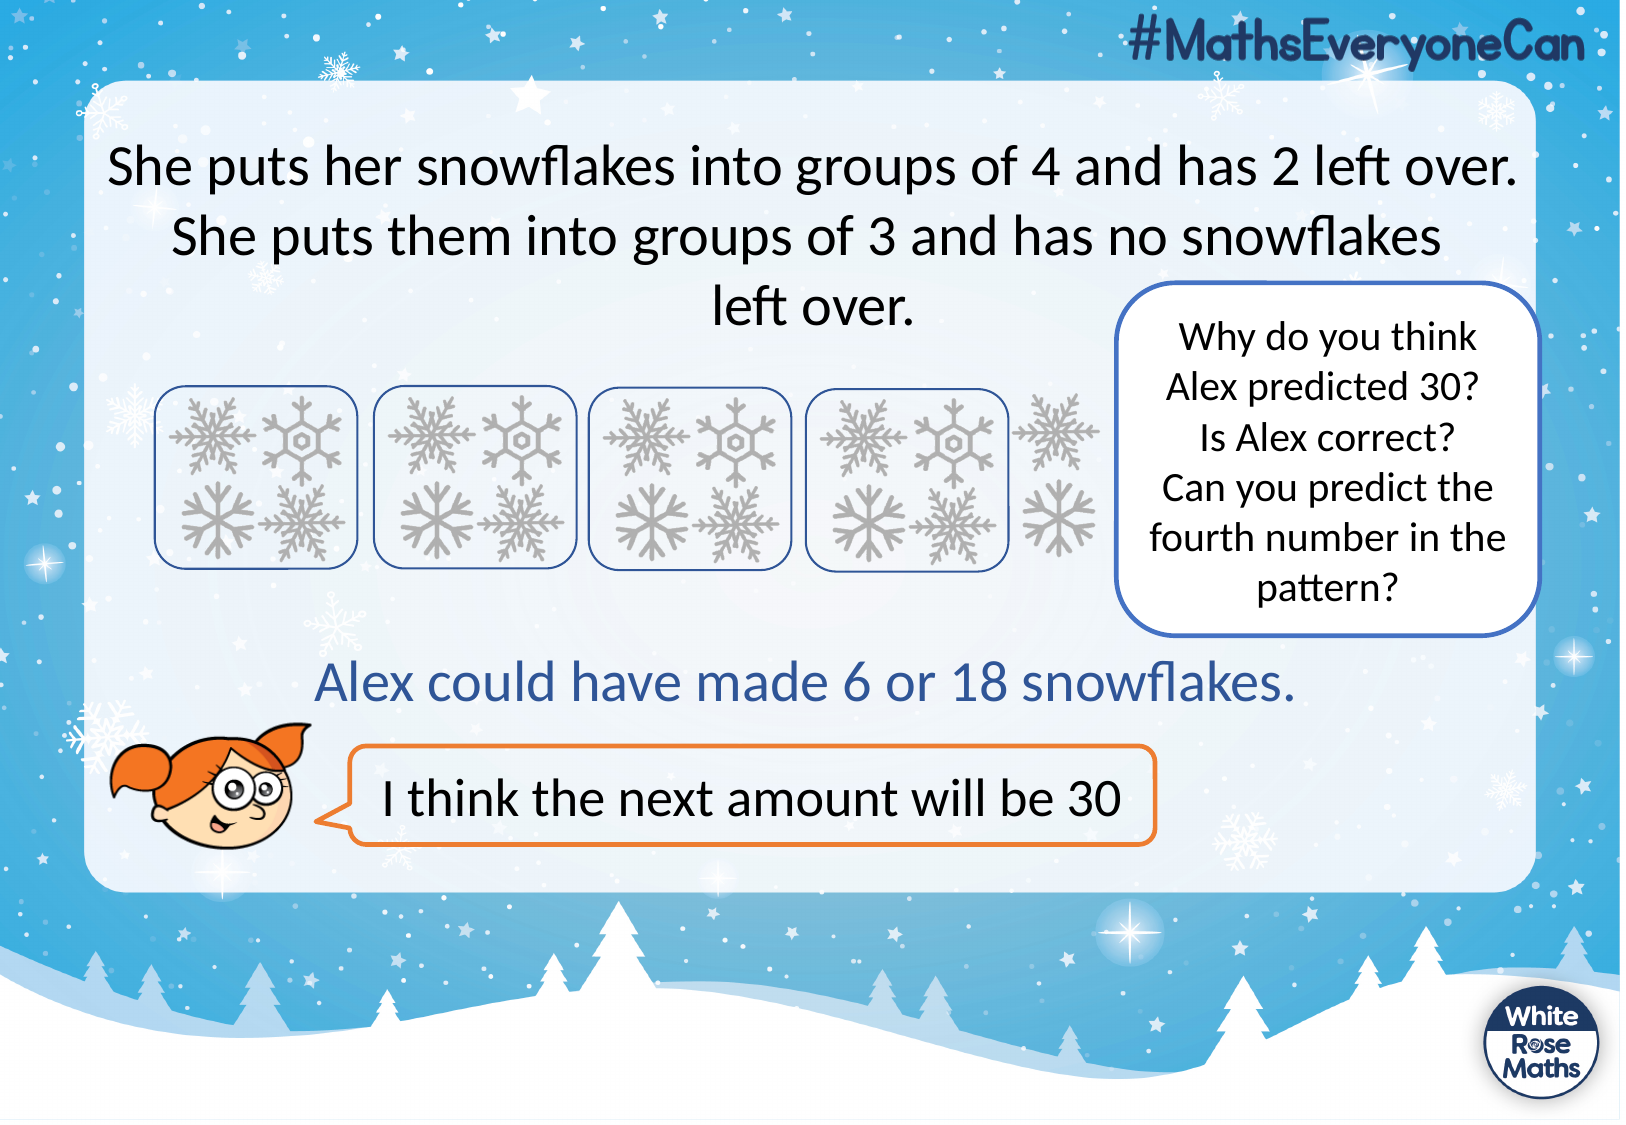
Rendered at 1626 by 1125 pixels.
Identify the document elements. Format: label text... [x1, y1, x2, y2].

text_box I think the next amount will be 30 [321, 745, 1156, 845]
text_box [350, 395, 359, 472]
text_box [589, 489, 601, 566]
text_box Why do you think Alex predicted 30? Is Alex correct? Can you predict the fourth number in the pattern? [1116, 282, 1540, 636]
text_box [804, 416, 818, 567]
text_box [153, 412, 167, 564]
text_box [784, 396, 793, 473]
text_box Alex could have made 6 or 18 snowflakes. [181, 635, 1430, 721]
text_box [372, 414, 386, 564]
text_box She puts her snowflakes into groups of 4 and has 2 left over. She puts them into groups of 3 and has no snowflakes left over. [66, 119, 1561, 764]
picture [0, 0, 1626, 1125]
text_box [570, 395, 578, 471]
